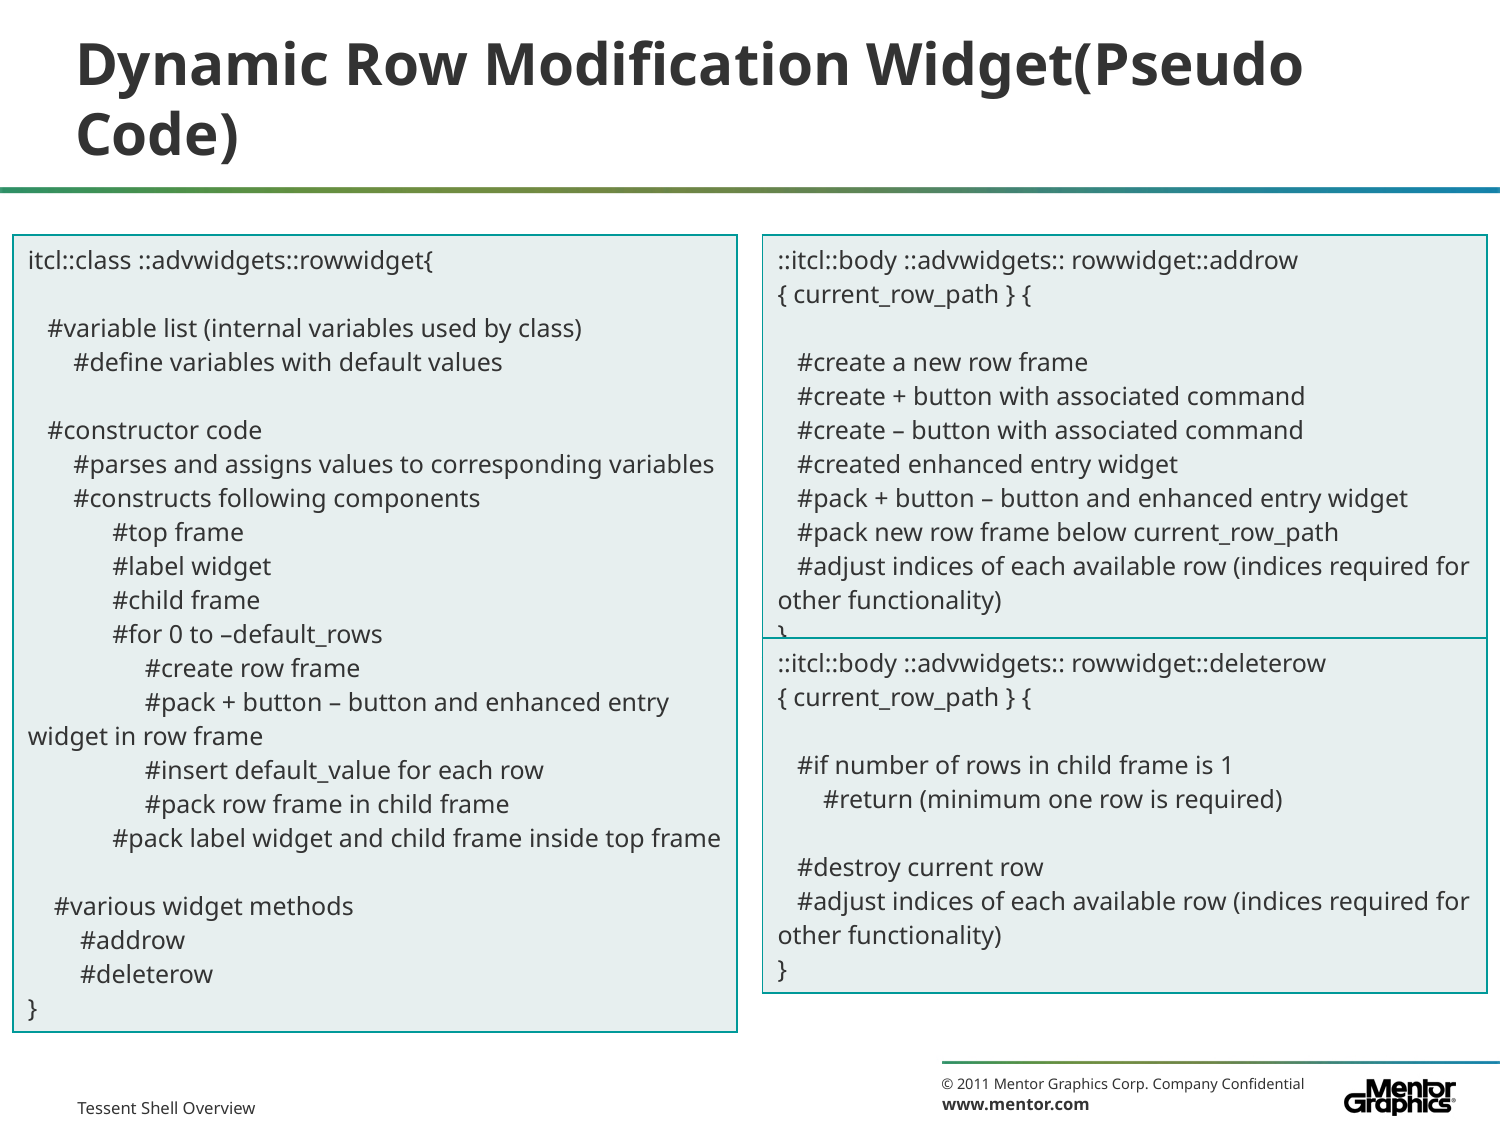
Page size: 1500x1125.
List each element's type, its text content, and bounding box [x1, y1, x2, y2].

picture [0, 176, 1500, 1125]
table_header ::itcl::body ::advwidgets:: rowwidget::deleterow { current_row_path } { #if number of rows in child frame is 1 #return (minimum one row is required) #destroy current row #adjust indices of each available row (indices required for other functionality) } [763, 639, 1486, 992]
title Dynamic Row Modification Widget(Pseudo Code) [0, 0, 1500, 176]
table_header itcl::class ::advwidgets::rowwidget{ #variable list (internal variables used by class) #define variables with default values #constructor code #parses and assigns values to corresponding variables #constructs following components #top frame #label widget #child frame #for 0 to –default_rows #create row frame #pack + button – button and enhanced entry widget in row frame #insert default_value for each row #pack row frame in child frame #pack label widget and child frame inside top frame #various widget methods #addrow #deleterow } [14, 236, 736, 1031]
footer Tessent Shell Overview [62, 1086, 918, 1125]
table_header ::itcl::body ::advwidgets:: rowwidget::addrow { current_row_path } { #create a new row frame #create + button with associated command #create – button with associated command #created enhanced entry widget #pack + button – button and enhanced entry widget #pack new row frame below current_row_path #adjust indices of each available row (indices required for other functionality) } [763, 236, 1486, 637]
